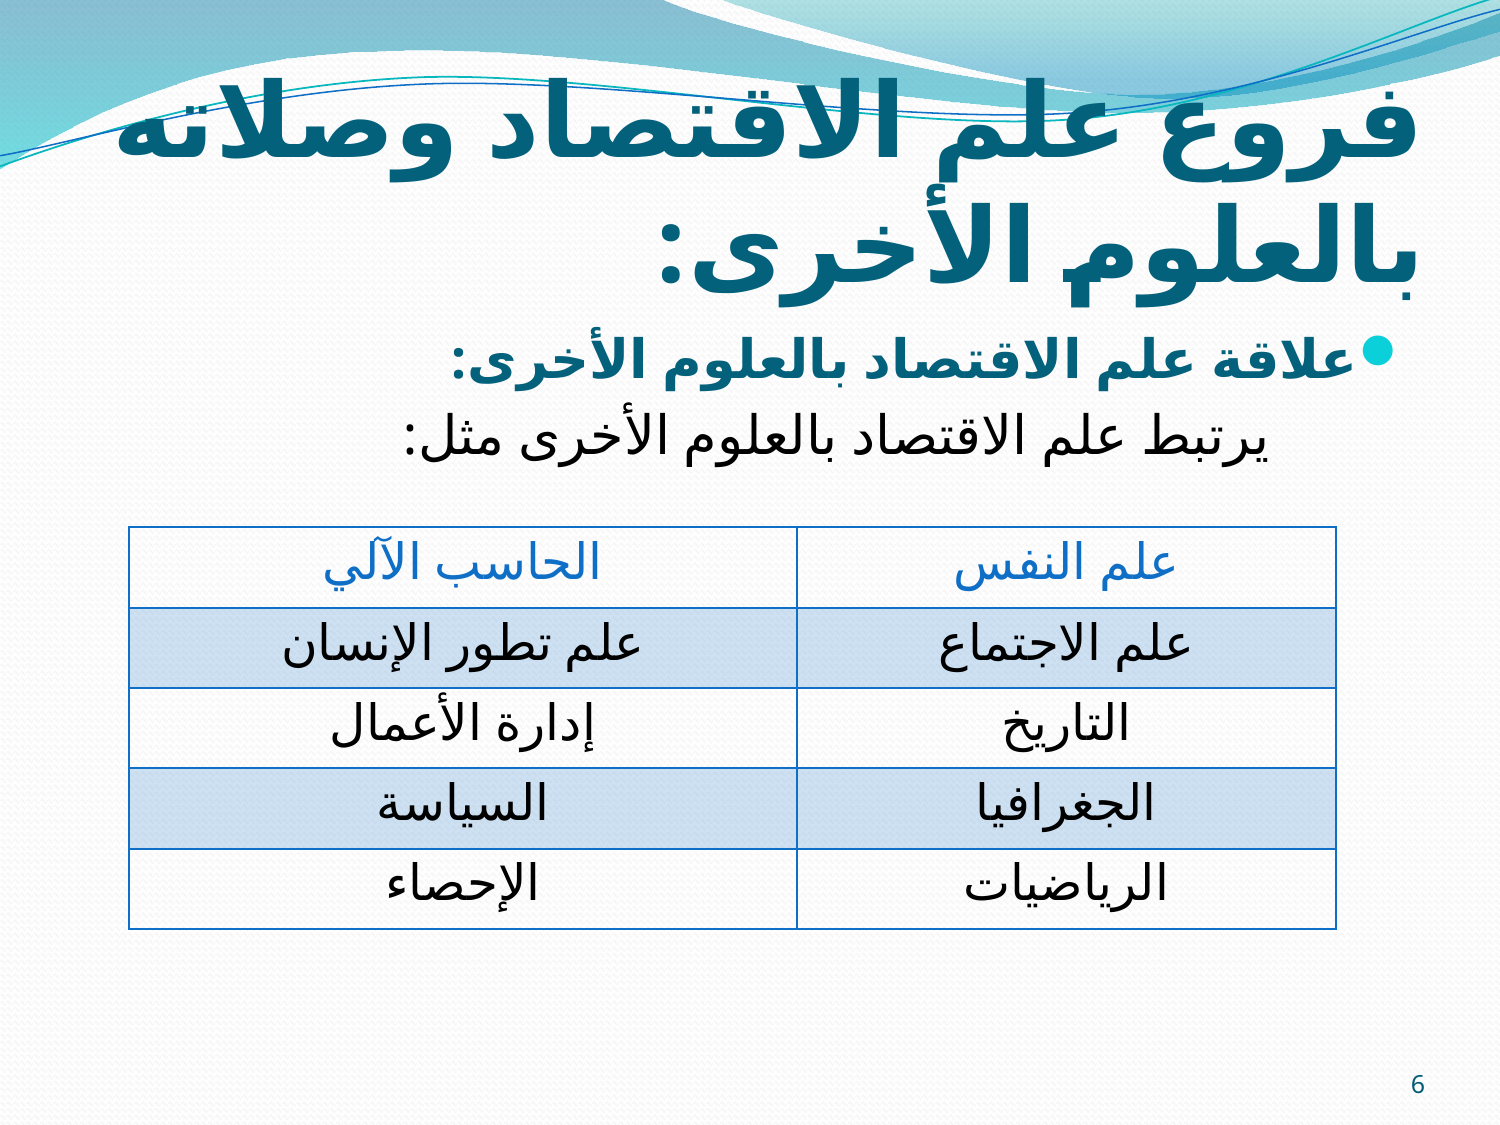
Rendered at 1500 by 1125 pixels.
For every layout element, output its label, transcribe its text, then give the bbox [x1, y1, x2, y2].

table_cell الرياضيات [798, 850, 1335, 928]
table_cell الإحصاء [130, 850, 796, 928]
table_cell علم تطور الإنسان [130, 609, 796, 687]
table_cell الجغرافيا [798, 769, 1335, 848]
table_header علم النفس [798, 528, 1335, 607]
table_cell التاريخ [798, 689, 1335, 767]
table_header الحاسب الآلي [130, 528, 796, 607]
table_cell السياسة [130, 769, 796, 848]
table_cell علم الاجتماع [798, 609, 1335, 687]
title فروع علم الاقتصاد وصلاته بالعلوم الأخرى: [75, 115, 1425, 303]
table_cell إدارة الأعمال [130, 689, 796, 767]
list علاقة علم الاقتصاد بالعلوم الأخرى: يرتبط علم الاقتصاد بالعلوم الأخرى مثل: [75, 317, 1425, 1038]
slide_number 6 [1299, 1042, 1425, 1103]
